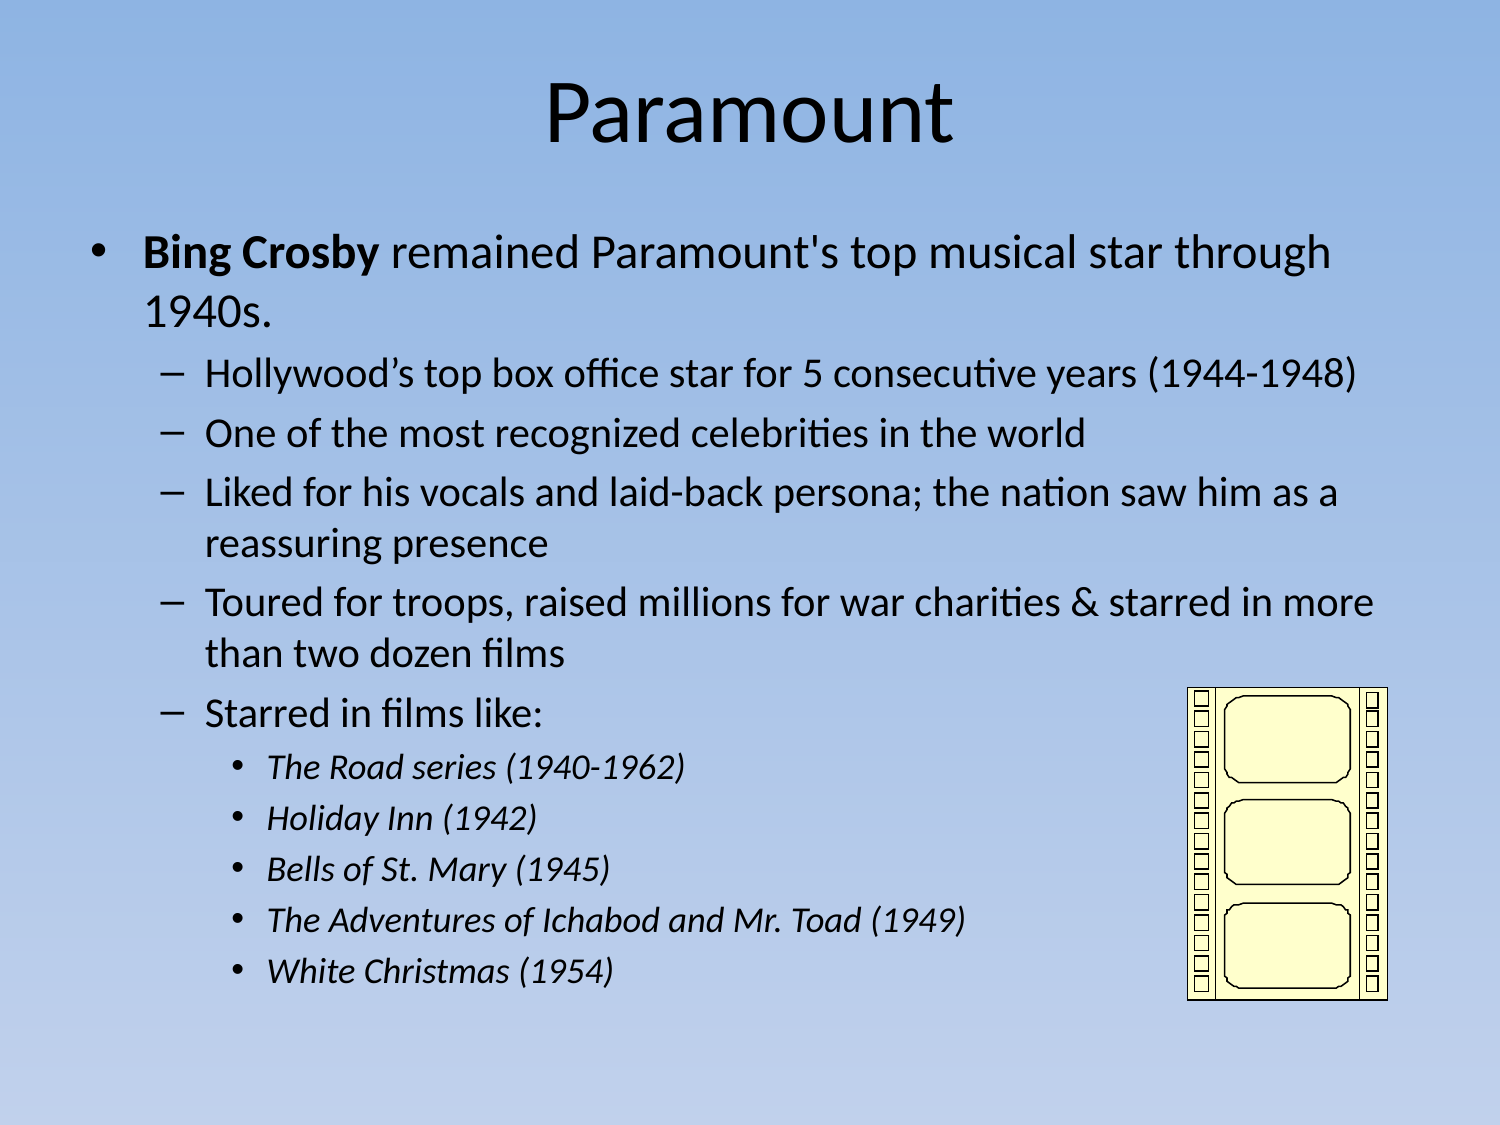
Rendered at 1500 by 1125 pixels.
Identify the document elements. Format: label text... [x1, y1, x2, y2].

list Bing Crosby remained Paramount's top musical star through 1940s. Hollywood’s top box office star for 5 consecutive years (1944-1948) One of the most recognized celebrities in the world Liked for his vocals and laid-back persona; the nation saw him as a reassuring presence Toured for troops, raised millions for war charities & starred in more than two dozen films Starred in films like: The Road series (1940-1962) Holiday Inn (1942) Bells of St. Mary (1945) The Adventures of Ichabod and Mr. Toad (1949) White Christmas (1954) [75, 212, 1425, 1005]
title Paramount [75, 12, 1425, 200]
text_box [1187, 687, 1388, 1000]
